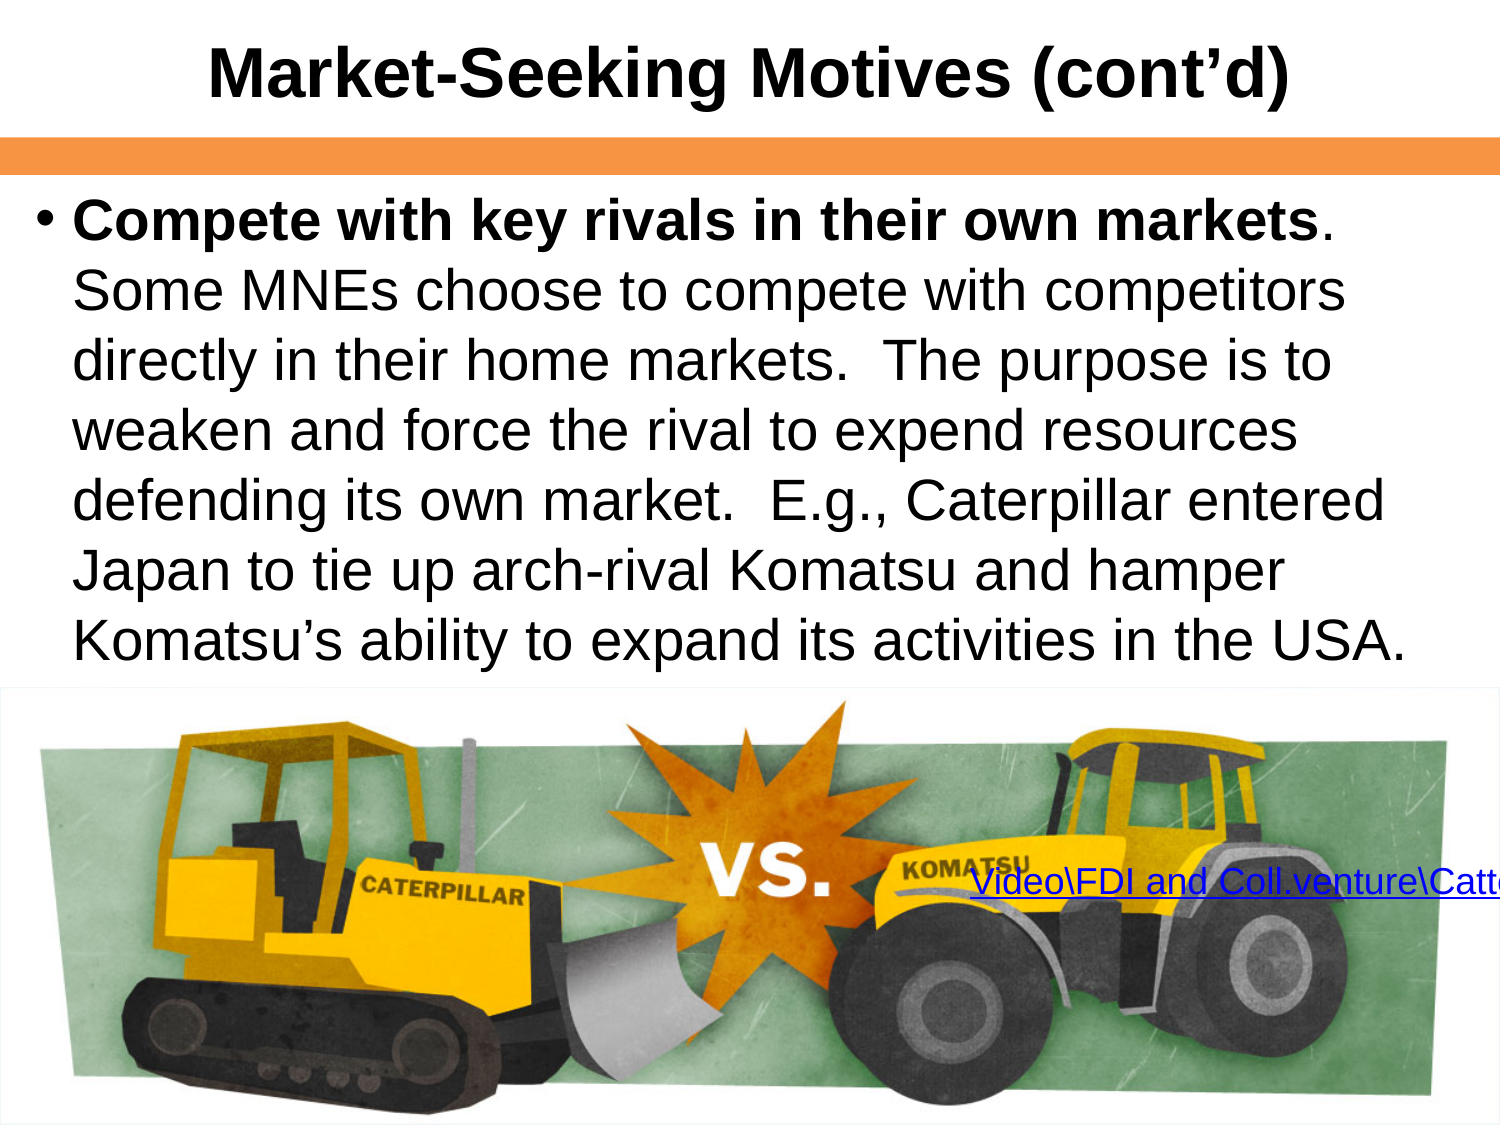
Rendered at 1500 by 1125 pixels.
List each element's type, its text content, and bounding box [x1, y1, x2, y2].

picture [0, 687, 1500, 1125]
text_box [0, 135, 1500, 177]
text_box Compete with key rivals in their own markets. Some MNEs choose to compete with competitors directly in their home markets. The purpose is to weaken and force the rival to expend resources defending its own market. E.g., Caterpillar entered Japan to tie up arch-rival Komatsu and hamper Komatsu’s ability to expand its activities in the USA. [20, 177, 1471, 685]
title Market-Seeking Motives (cont’d) [112, 0, 1388, 135]
